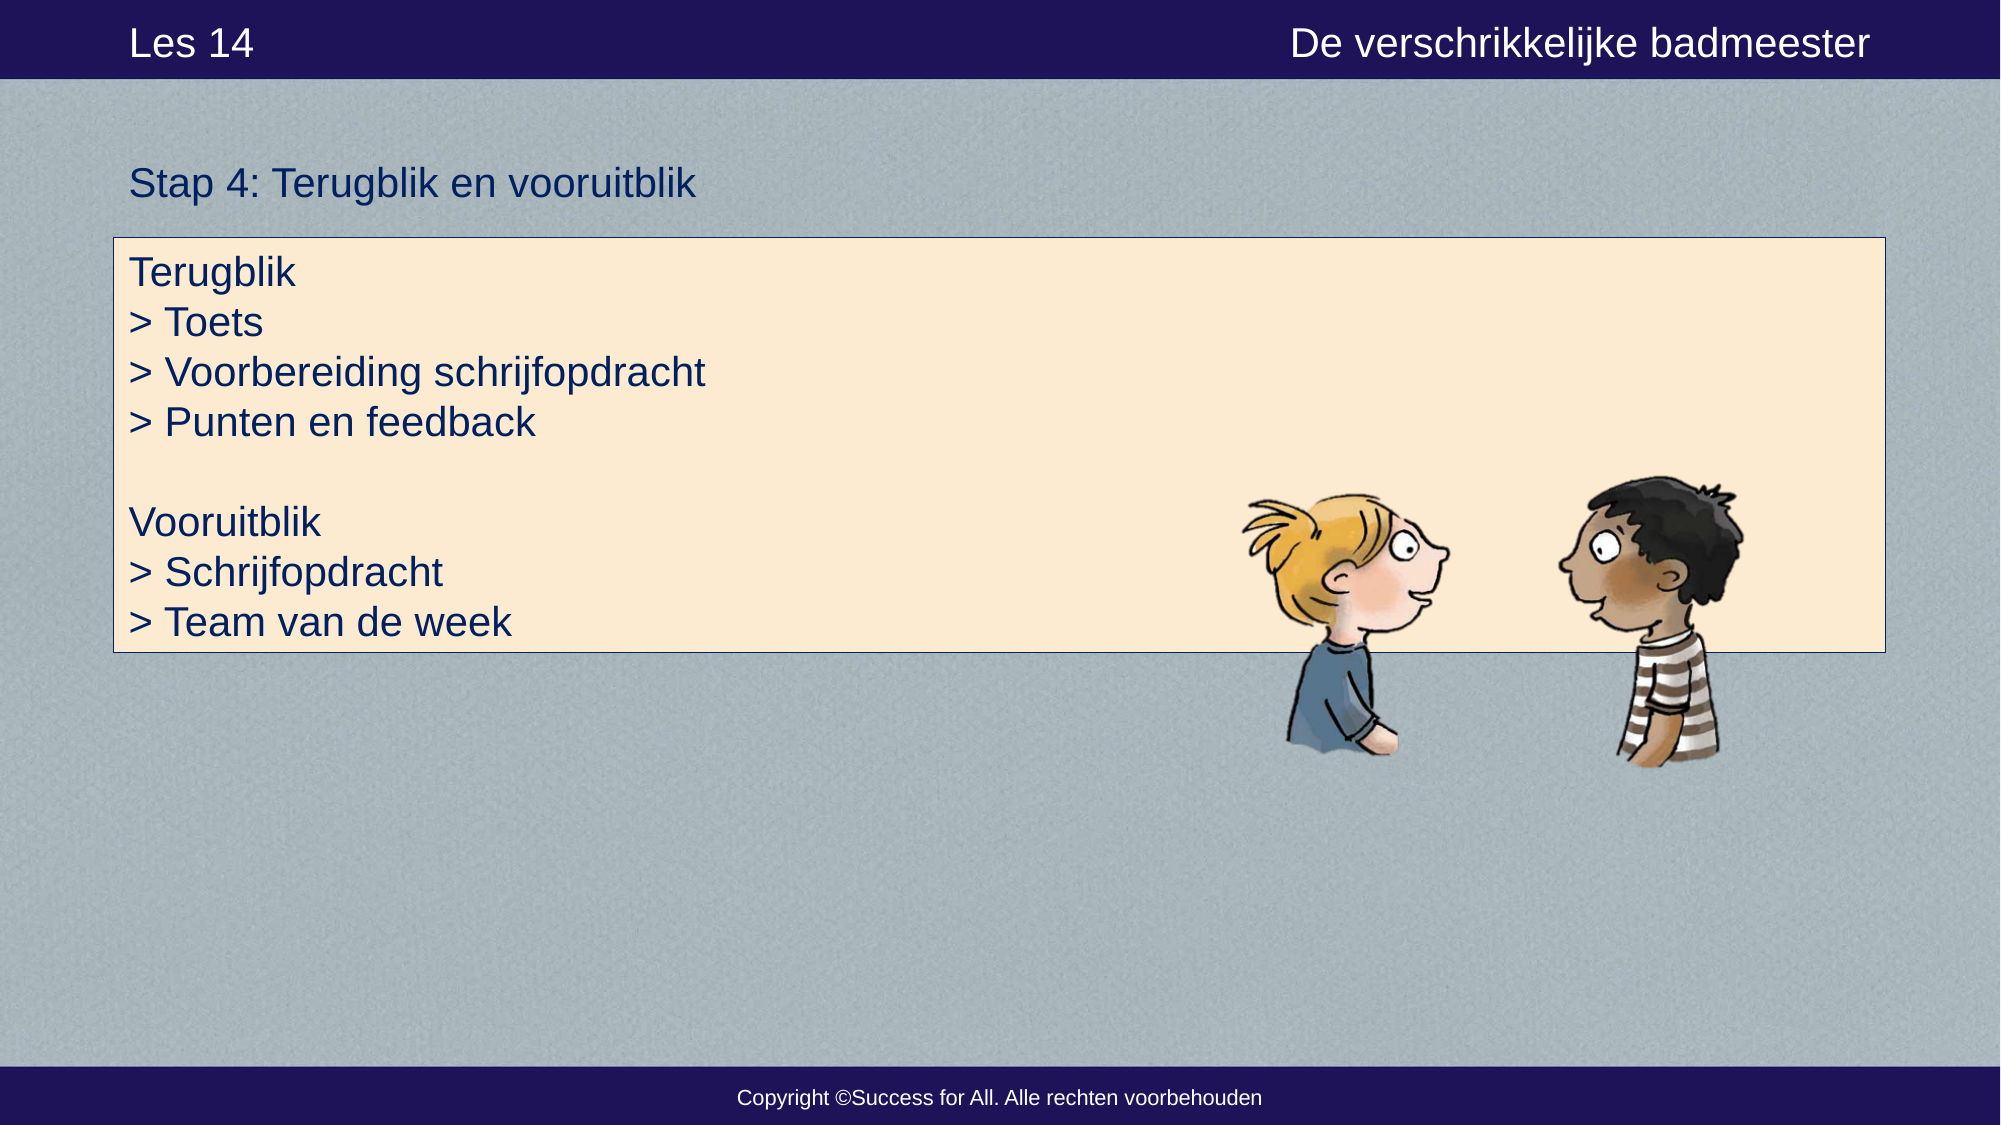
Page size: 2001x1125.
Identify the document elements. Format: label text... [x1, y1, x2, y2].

text_box Terugblik > Toets > Voorbereiding schrijfopdracht > Punten en feedback Vooruitblik > Schrijfopdracht > Team van de week [113, 237, 1886, 653]
text_box Stap 4: Terugblik en vooruitblik [113, 148, 1635, 214]
text_box Les 14 [114, 8, 354, 73]
text_box De verschrikkelijke badmeester [999, 8, 1886, 73]
picture [0, 0, 2001, 1125]
text_box Copyright ©Success for All. Alle rechten voorbehouden [0, 1076, 2000, 1125]
